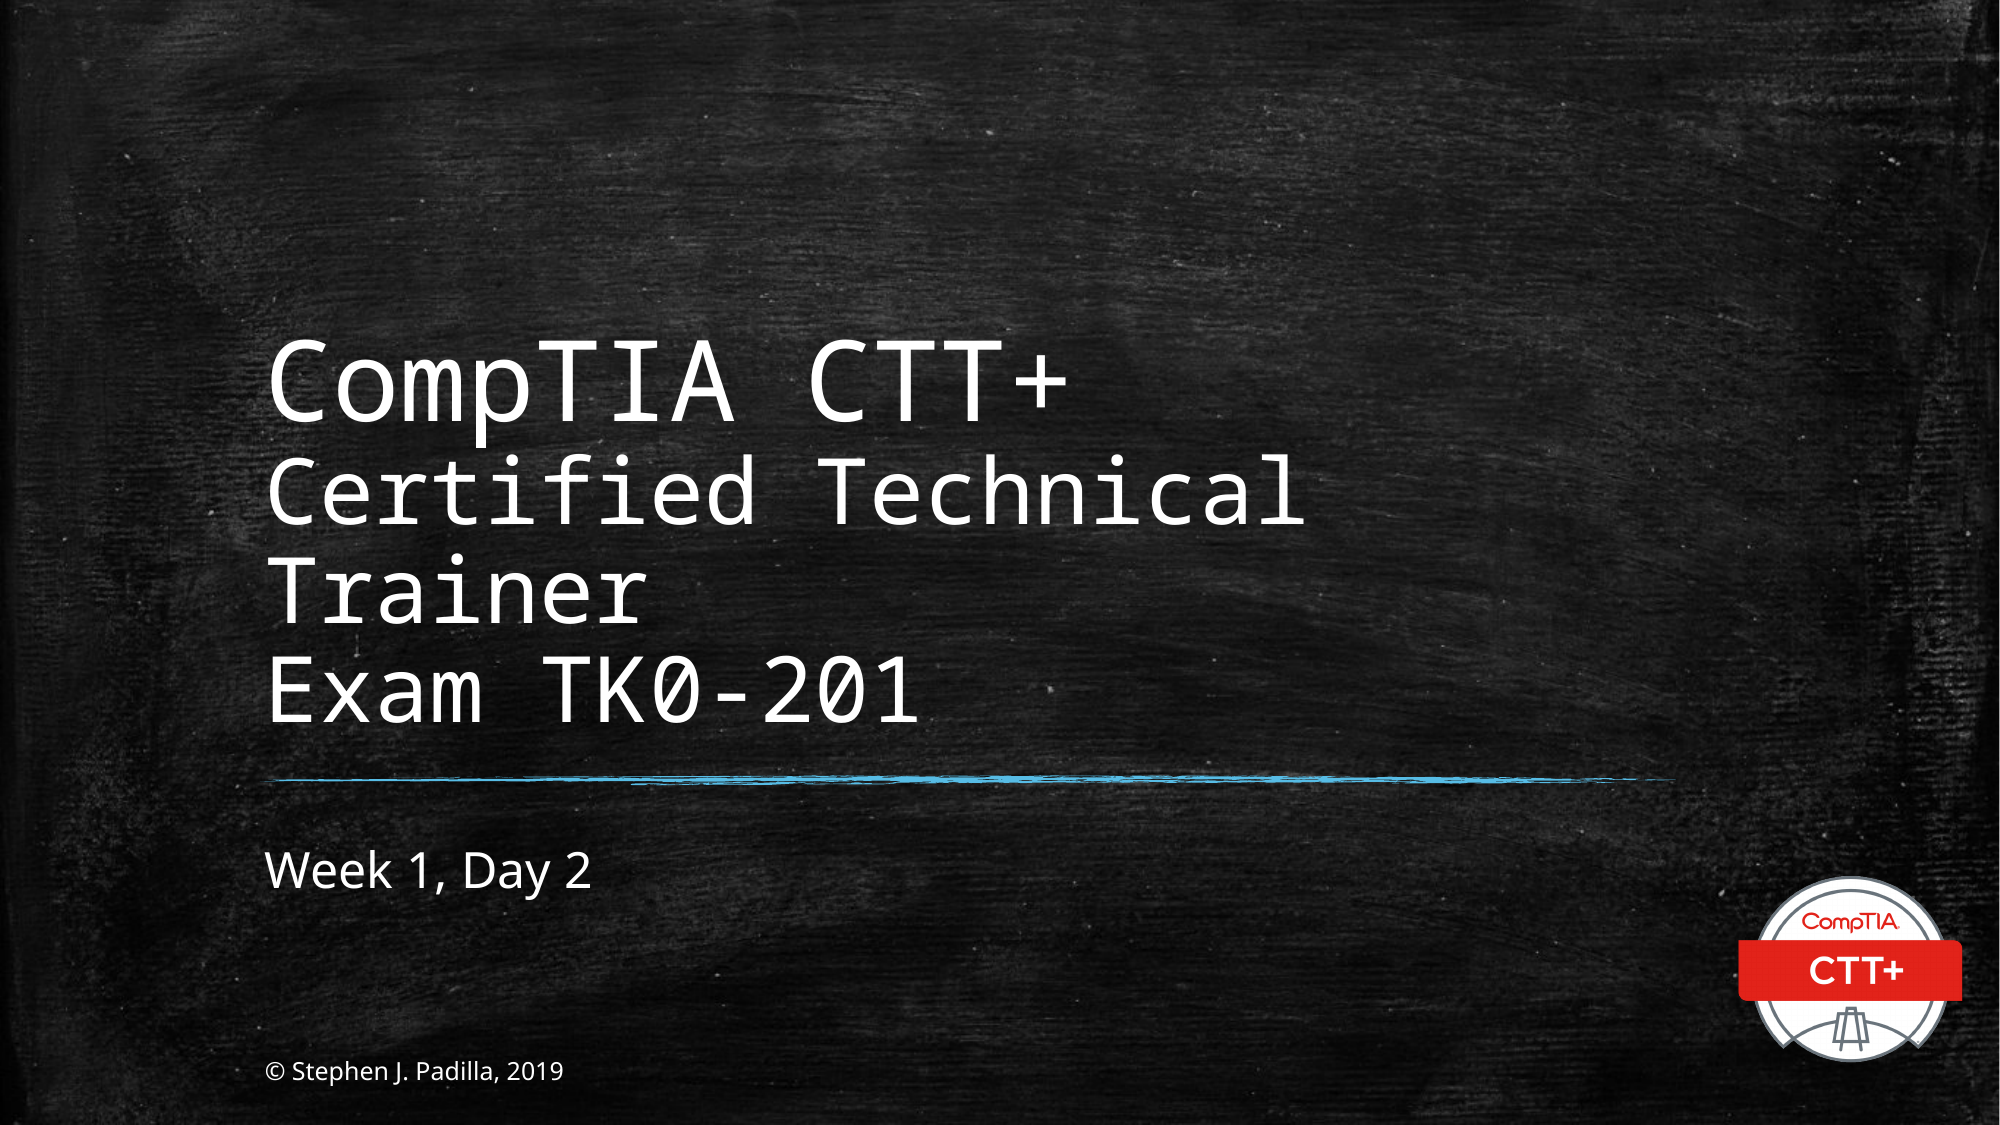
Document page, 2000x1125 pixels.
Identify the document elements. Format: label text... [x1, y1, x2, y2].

footer © Stephen J. Padilla, 2019 [249, 1050, 1288, 1096]
title CompTIA CTT+ Certified Technical Trainer Exam TK0-201 [249, 312, 1750, 750]
picture [1699, 824, 2000, 1125]
subtitle Week 1, Day 2 [249, 837, 1699, 1013]
